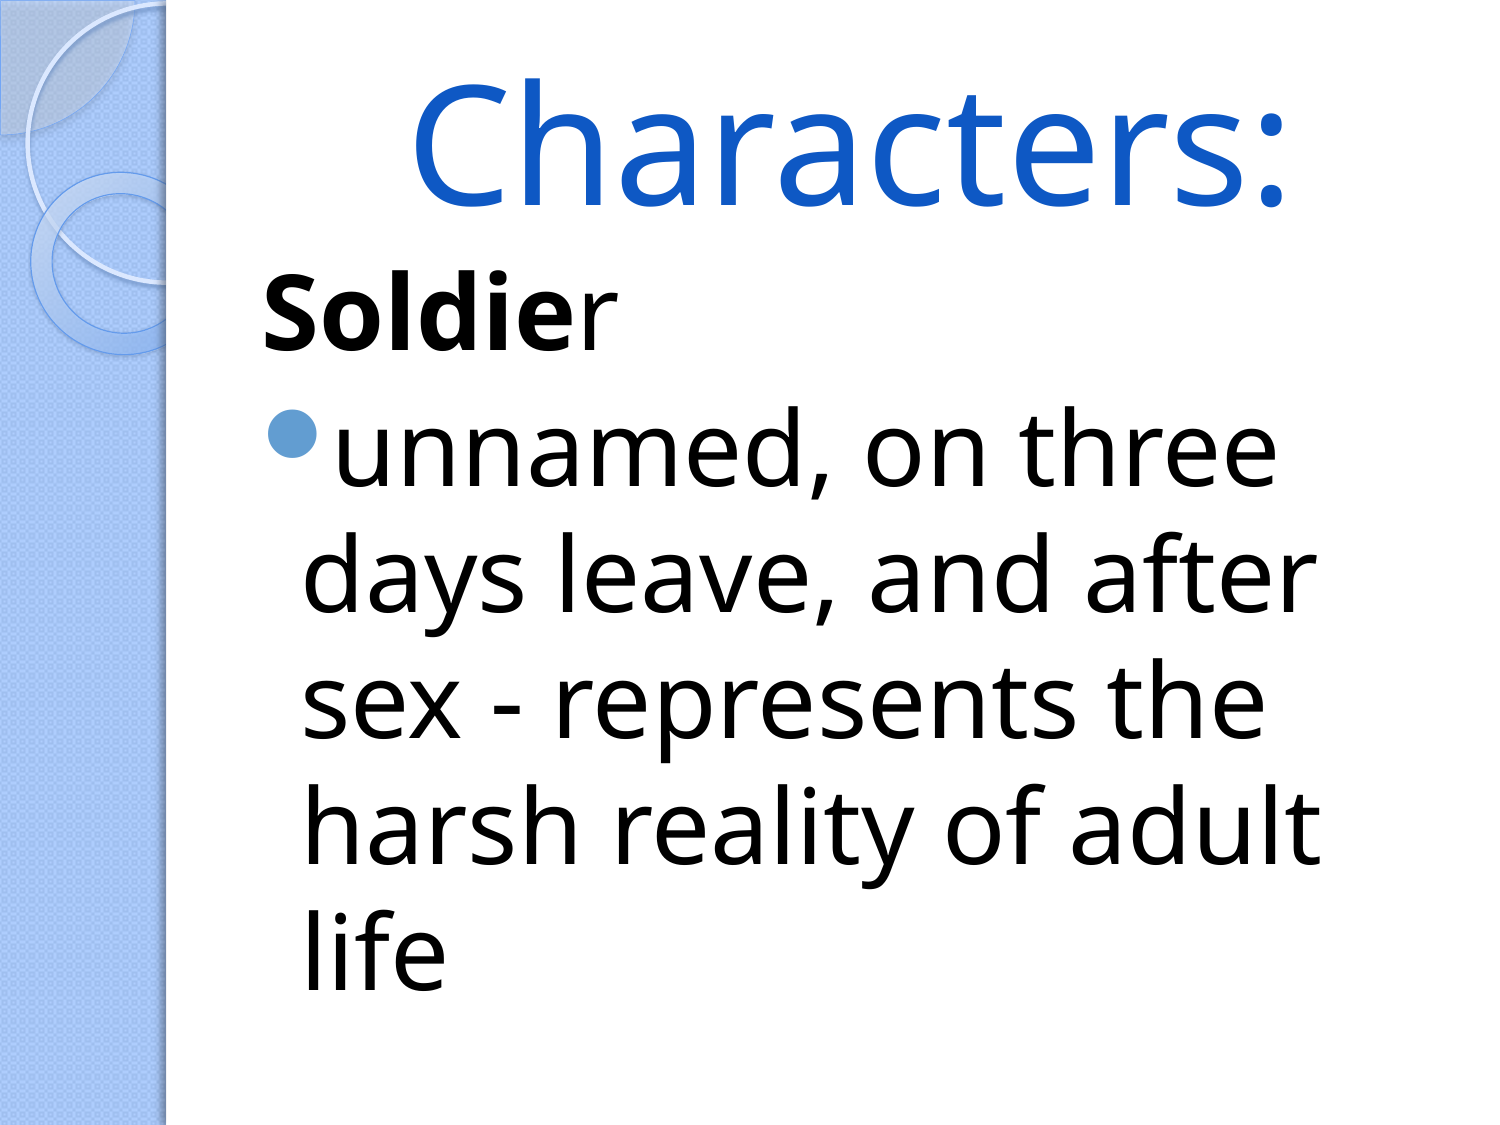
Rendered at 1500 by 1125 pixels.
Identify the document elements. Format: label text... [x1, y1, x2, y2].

list Soldier unnamed, on three days leave, and after sex - represents the harsh reality of adult life [235, 237, 1466, 1025]
title Characters: [235, 45, 1466, 233]
